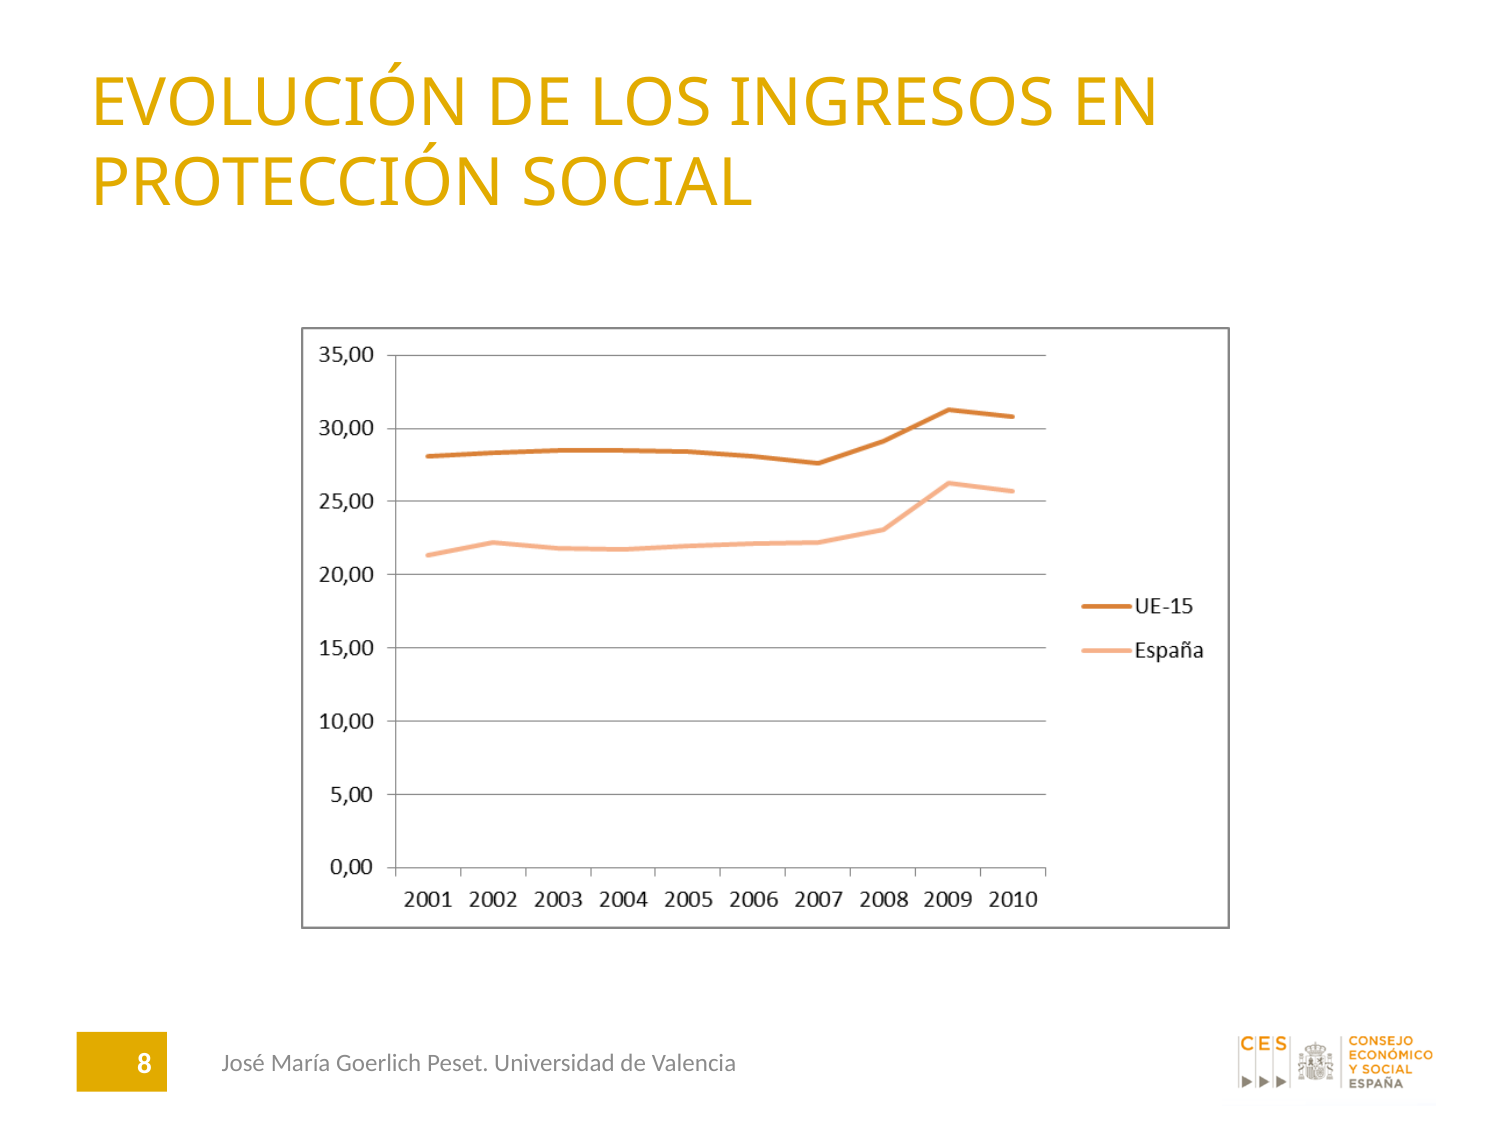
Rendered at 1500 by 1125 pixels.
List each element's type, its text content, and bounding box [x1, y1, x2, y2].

picture [1222, 1017, 1436, 1106]
title evolución de los ingresos en protección social [75, 45, 1425, 233]
slide_number 8 [76, 1031, 167, 1092]
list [300, 327, 1230, 929]
footer José María Goerlich Peset. Universidad de Valencia [206, 1031, 1211, 1092]
